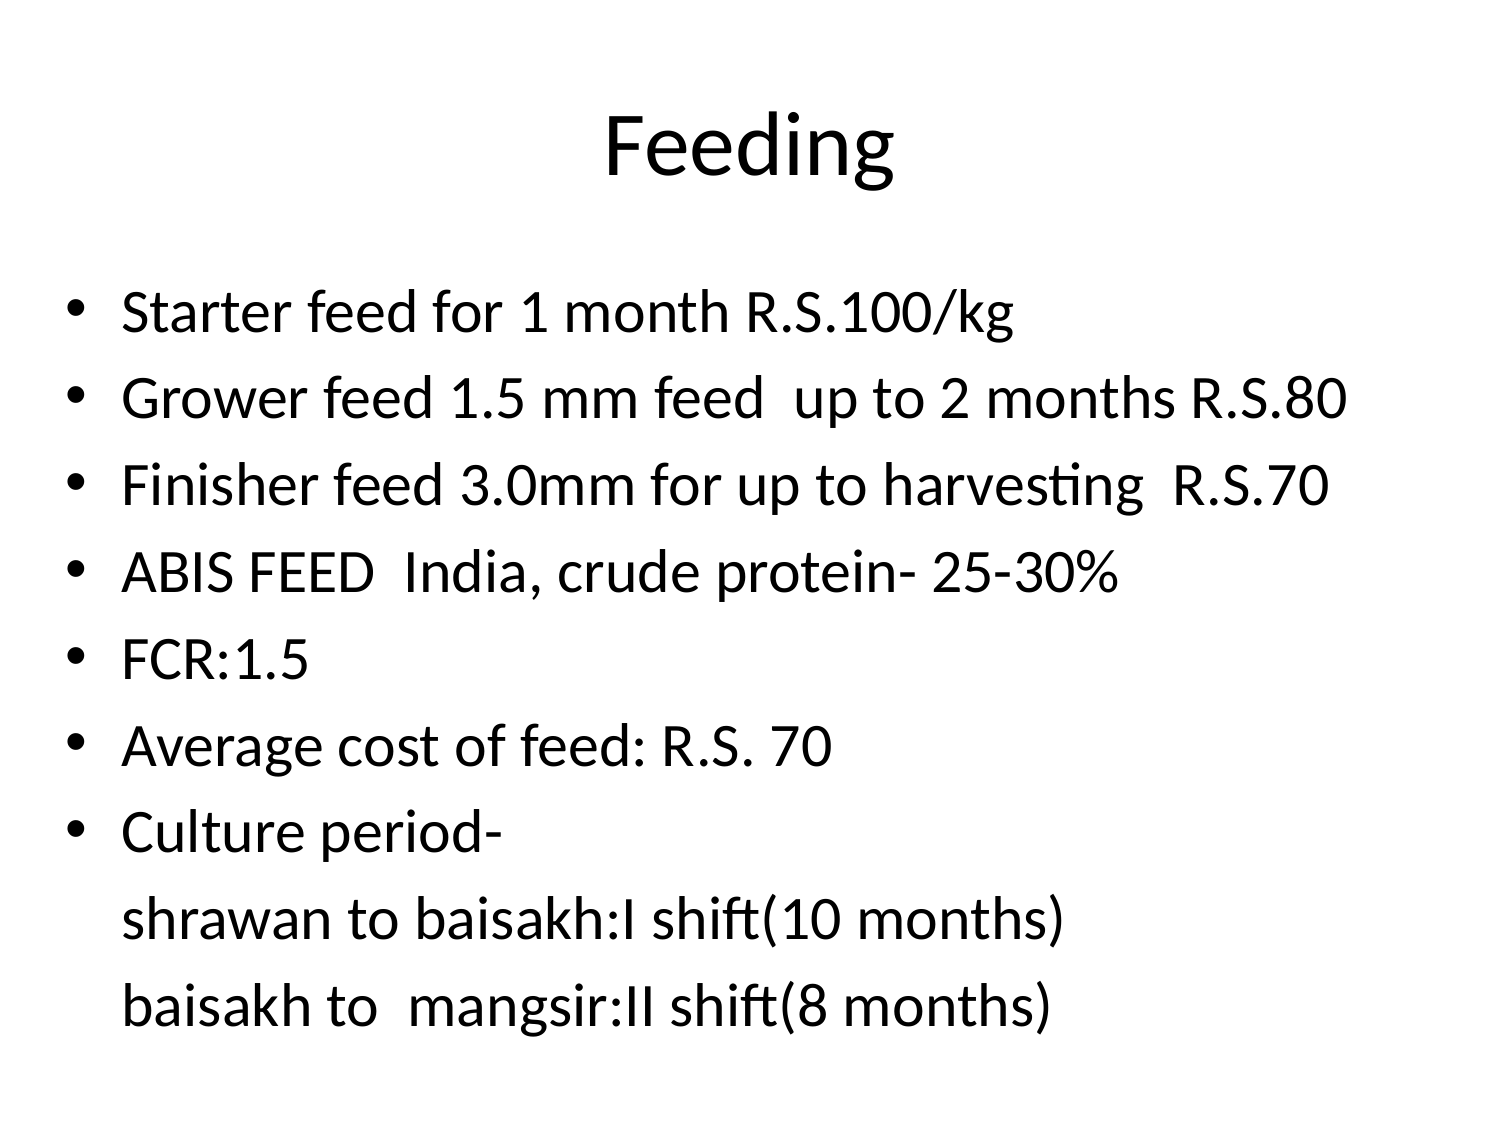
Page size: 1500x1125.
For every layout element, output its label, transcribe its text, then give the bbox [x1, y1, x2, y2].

list Starter feed for 1 month R.S.100/kg Grower feed 1.5 mm feed up to 2 months R.S.80 Finisher feed 3.0mm for up to harvesting R.S.70 ABIS FEED India, crude protein- 25-30% FCR:1.5 Average cost of feed: R.S. 70 Culture period- shrawan to baisakh:I shift(10 months) baisakh to mangsir:II shift(8 months) [50, 262, 1463, 1050]
title Feeding [75, 45, 1425, 233]
